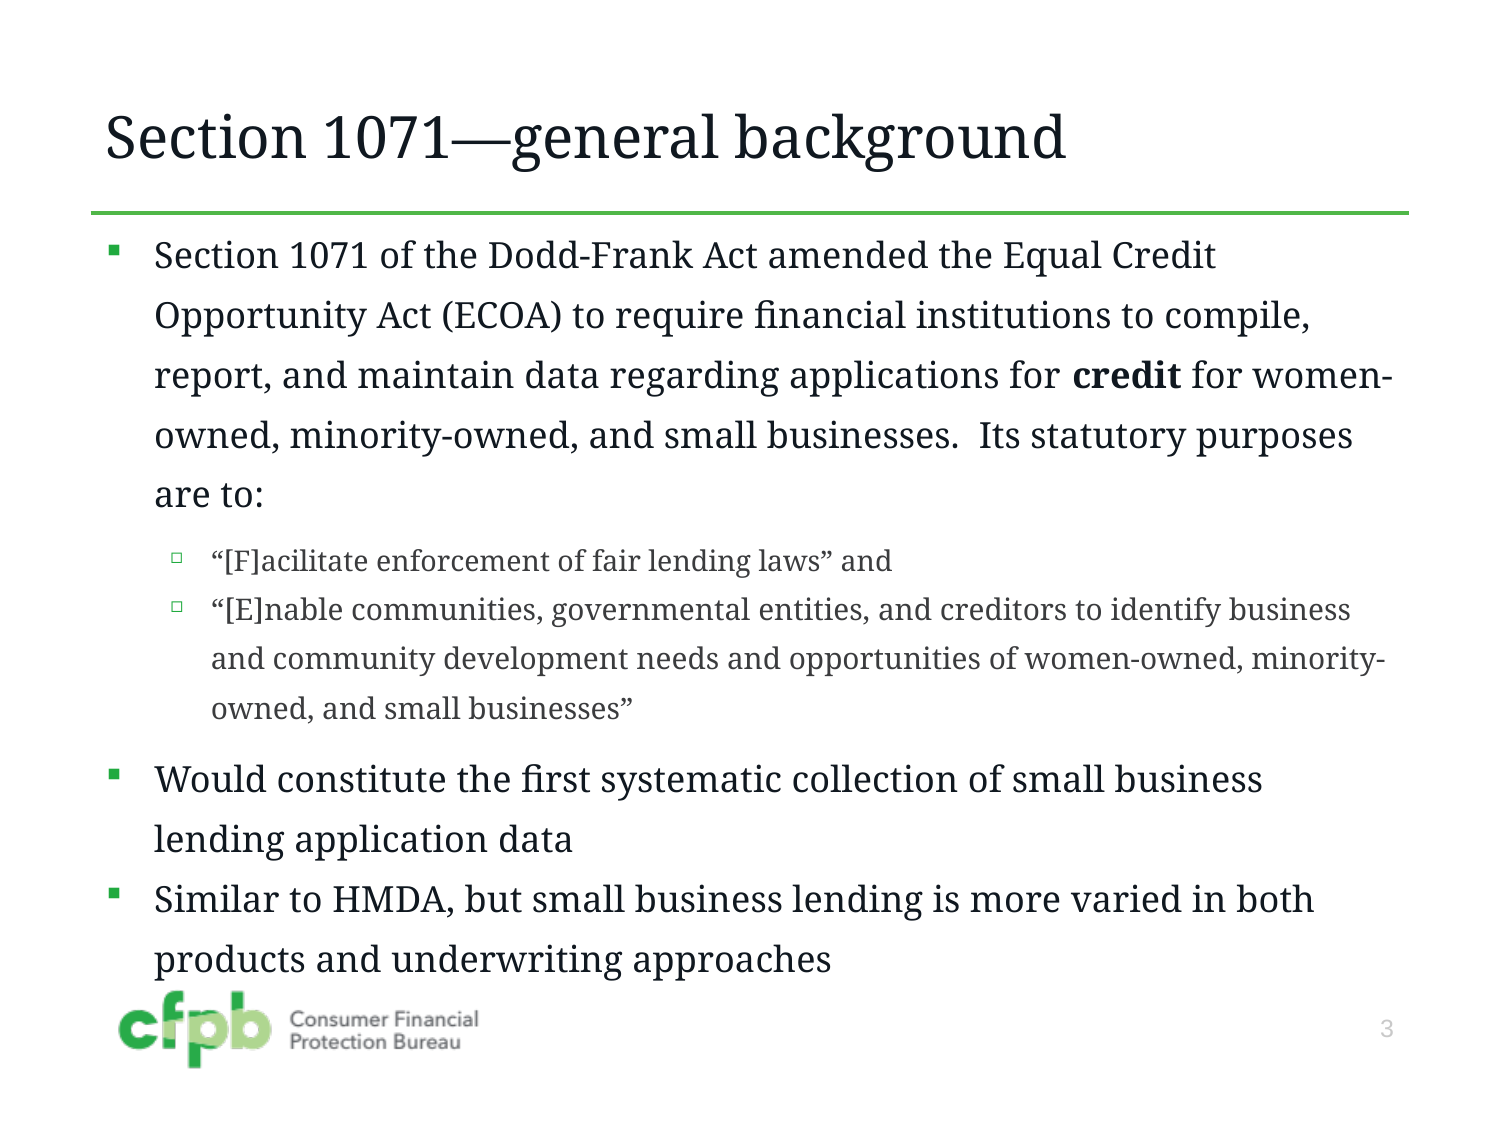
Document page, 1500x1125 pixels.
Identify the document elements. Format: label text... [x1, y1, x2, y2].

title Section 1071—general background [90, 74, 1410, 197]
list Section 1071 of the Dodd-Frank Act amended the Equal Credit Opportunity Act (ECOA) to require financial institutions to compile, report, and maintain data regarding applications for credit for women-owned, minority-owned, and small businesses. Its statutory purposes are to: “[F]acilitate enforcement of fair lending laws” and “[E]nable communities, governmental entities, and creditors to identify business and community development needs and opportunities of women-owned, minority-owned, and small businesses” Would constitute the first systematic collection of small business lending application data Similar to HMDA, but small business lending is more varied in both products and underwriting approaches [90, 208, 1410, 1009]
footer 3 [934, 997, 1410, 1058]
